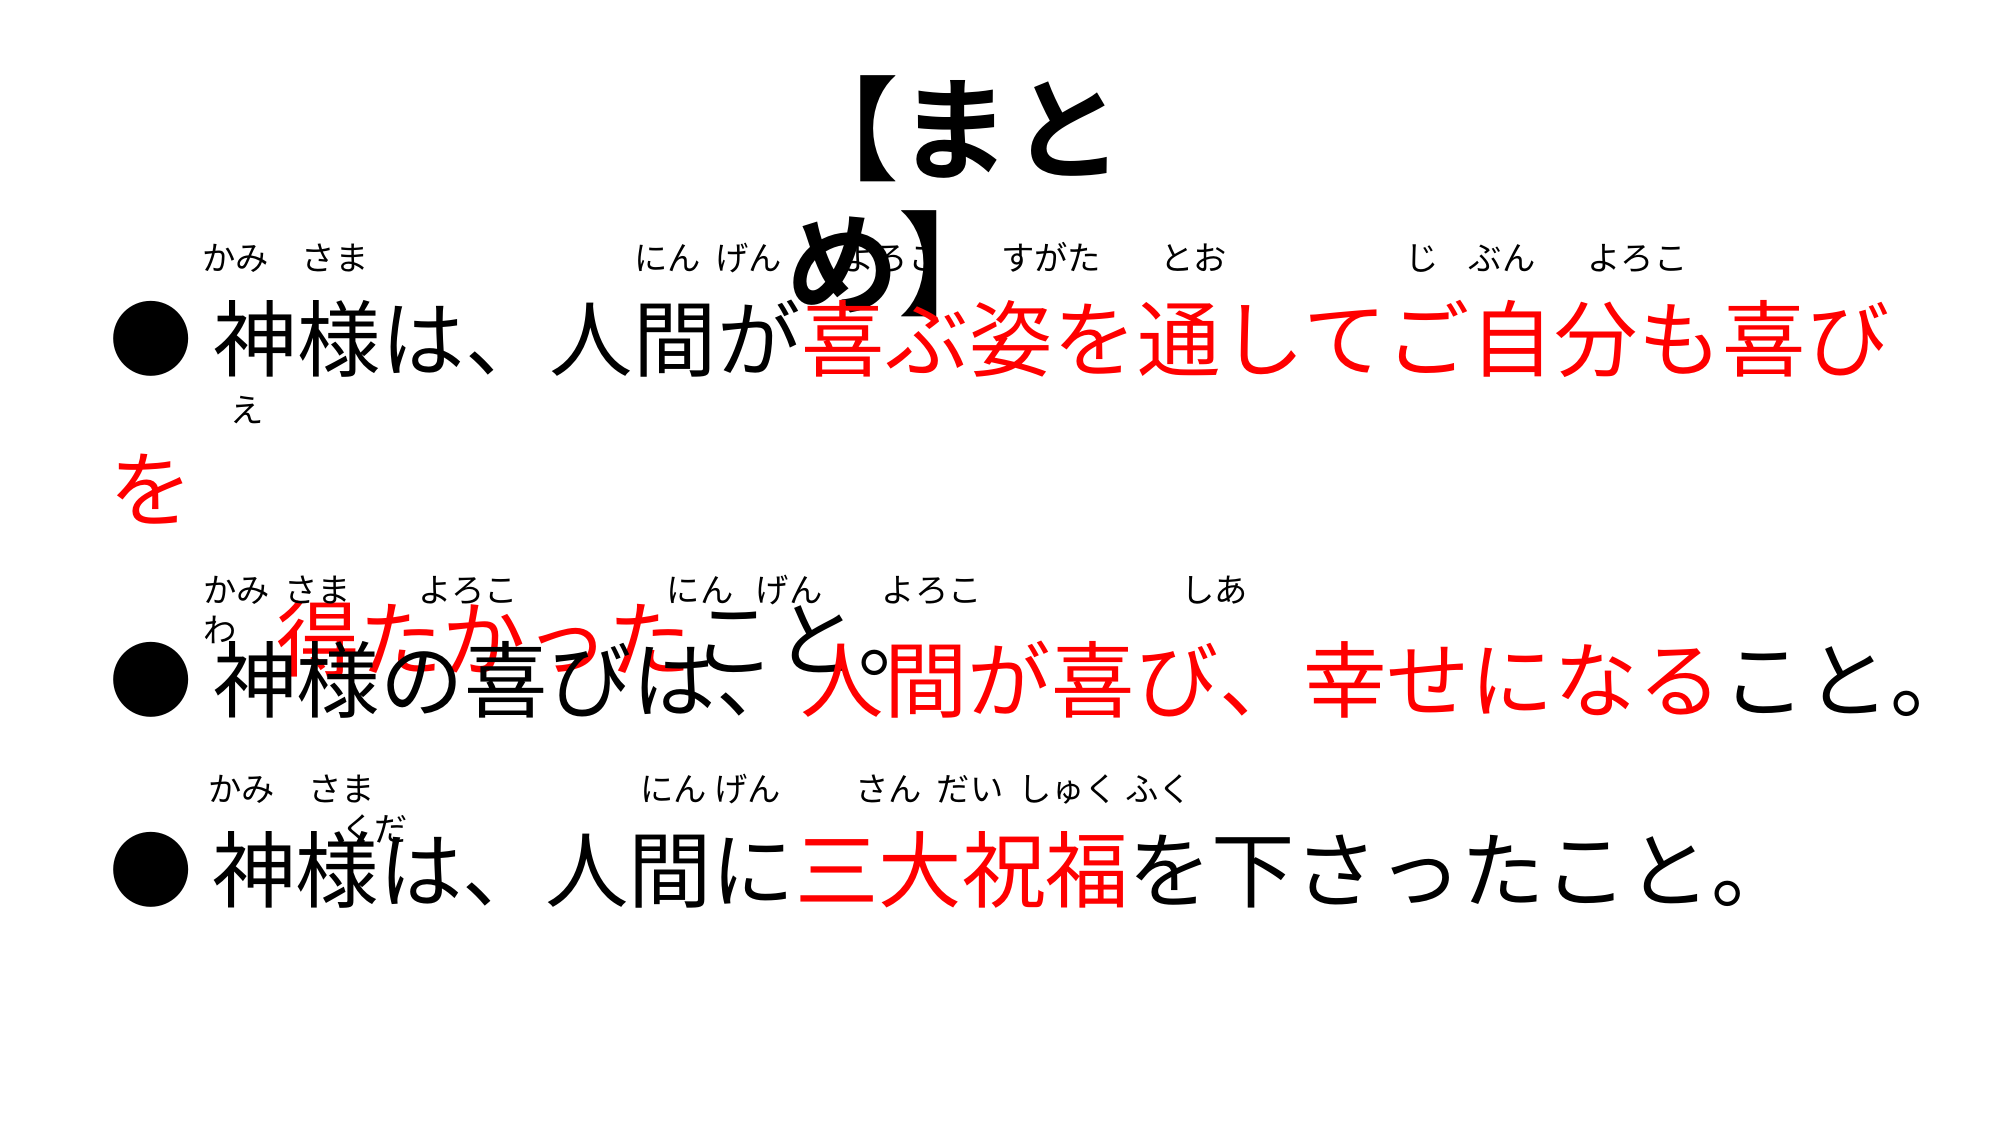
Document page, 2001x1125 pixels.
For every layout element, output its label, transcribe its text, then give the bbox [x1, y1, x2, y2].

text_box え [215, 382, 1028, 437]
text_box かみ さま にん げん さん だい しゅく ふく くだ [193, 760, 1267, 856]
text_box 【まとめ】 [771, 51, 1267, 230]
text_box かみ さま よろこ にん げん よろこ しあわ [188, 561, 1290, 657]
text_box ●神様は、人間に三大祝福を下さったこと。 [94, 760, 1906, 926]
text_box ●神様は、人間が喜ぶ姿を通してご自分も喜びを 得たかったこと。 [94, 230, 1906, 571]
text_box かみ さま にん げん よろこ すがた とお じ ぶん よろこ [187, 230, 1742, 285]
text_box ●神様の喜びは、人間が喜び、幸せになること。 [94, 571, 1906, 736]
